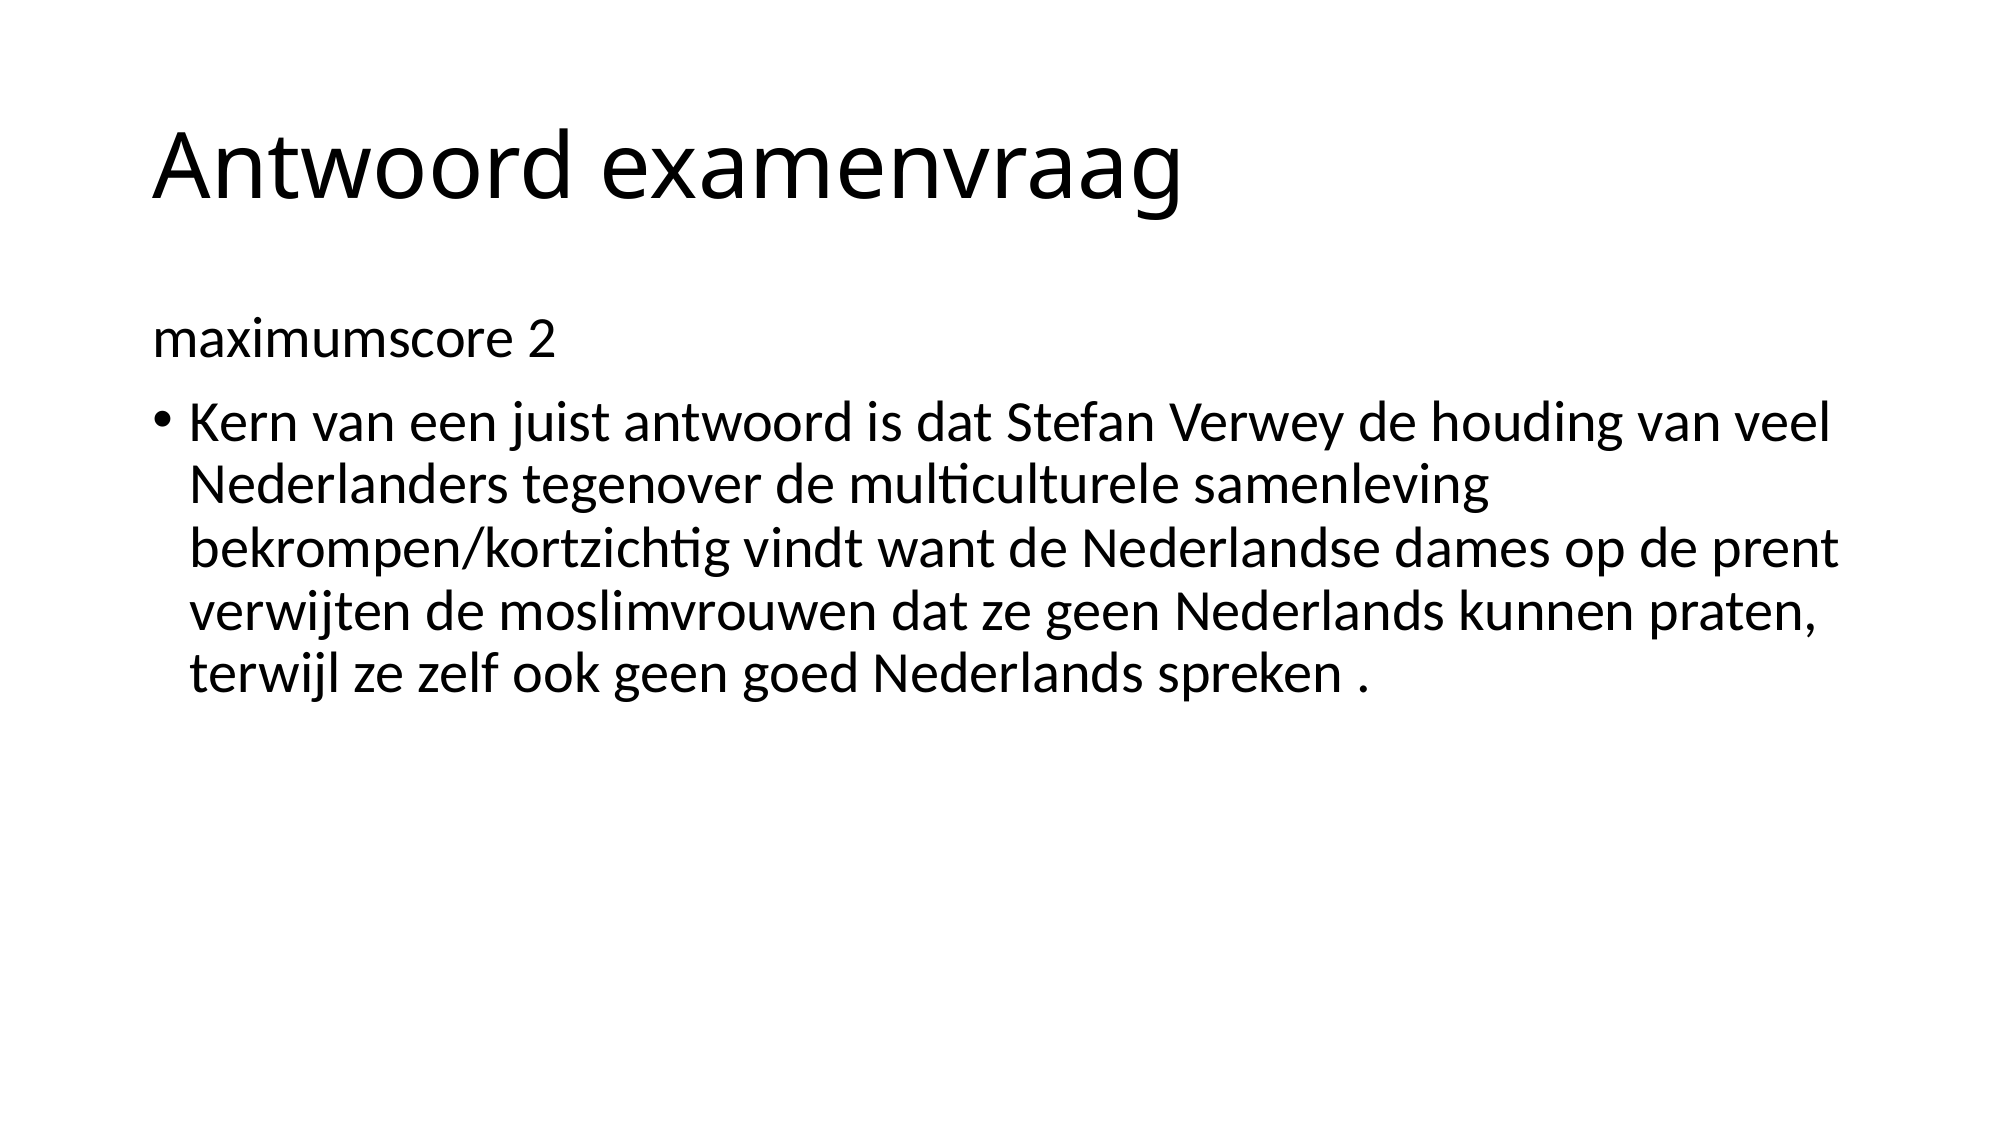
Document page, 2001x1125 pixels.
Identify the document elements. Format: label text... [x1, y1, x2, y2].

title Antwoord examenvraag [137, 59, 1863, 278]
list maximumscore 2 Kern van een juist antwoord is dat Stefan Verwey de houding van veel Nederlanders tegenover de multiculturele samenleving bekrompen/kortzichtig vindt want de Nederlandse dames op de prent verwijten de moslimvrouwen dat ze geen Nederlands kunnen praten, terwijl ze zelf ook geen goed Nederlands spreken . [137, 299, 1863, 1014]
